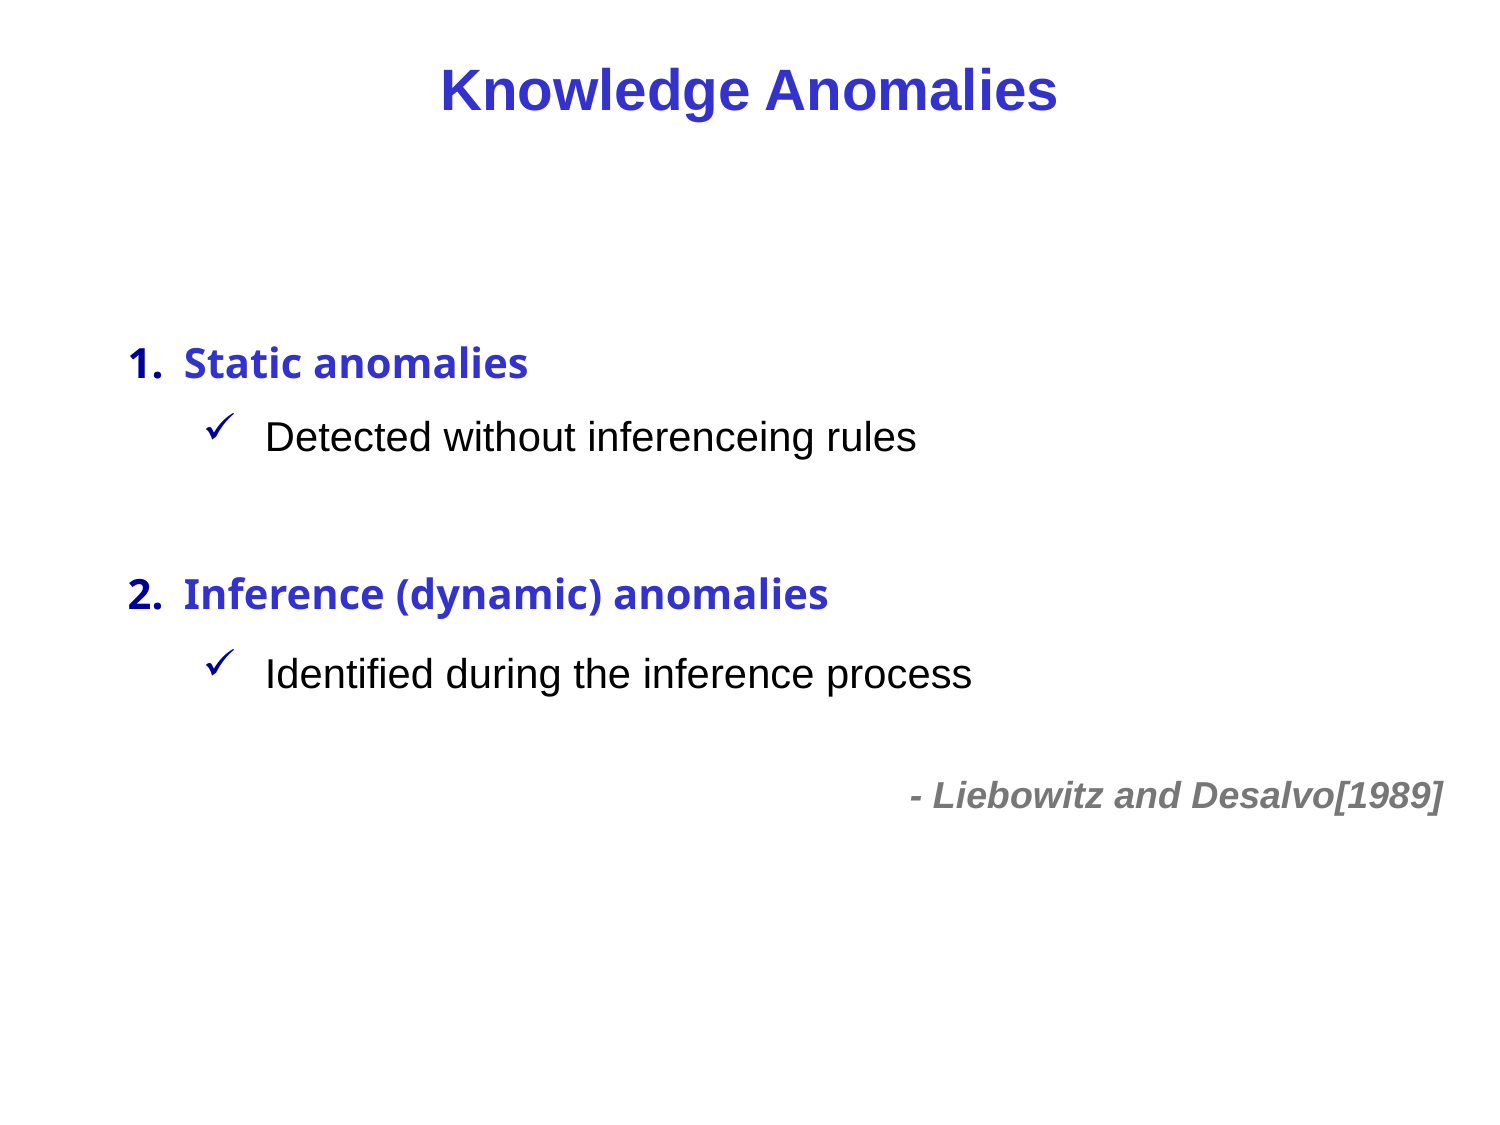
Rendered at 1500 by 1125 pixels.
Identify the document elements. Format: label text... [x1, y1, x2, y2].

title Knowledge Anomalies [62, 49, 1438, 138]
list Static anomalies Detected without inferenceing rules Inference (dynamic) anomalies Identified during the inference process [112, 314, 1377, 740]
text_box - Liebowitz and Desalvo[1989] [894, 763, 1460, 824]
